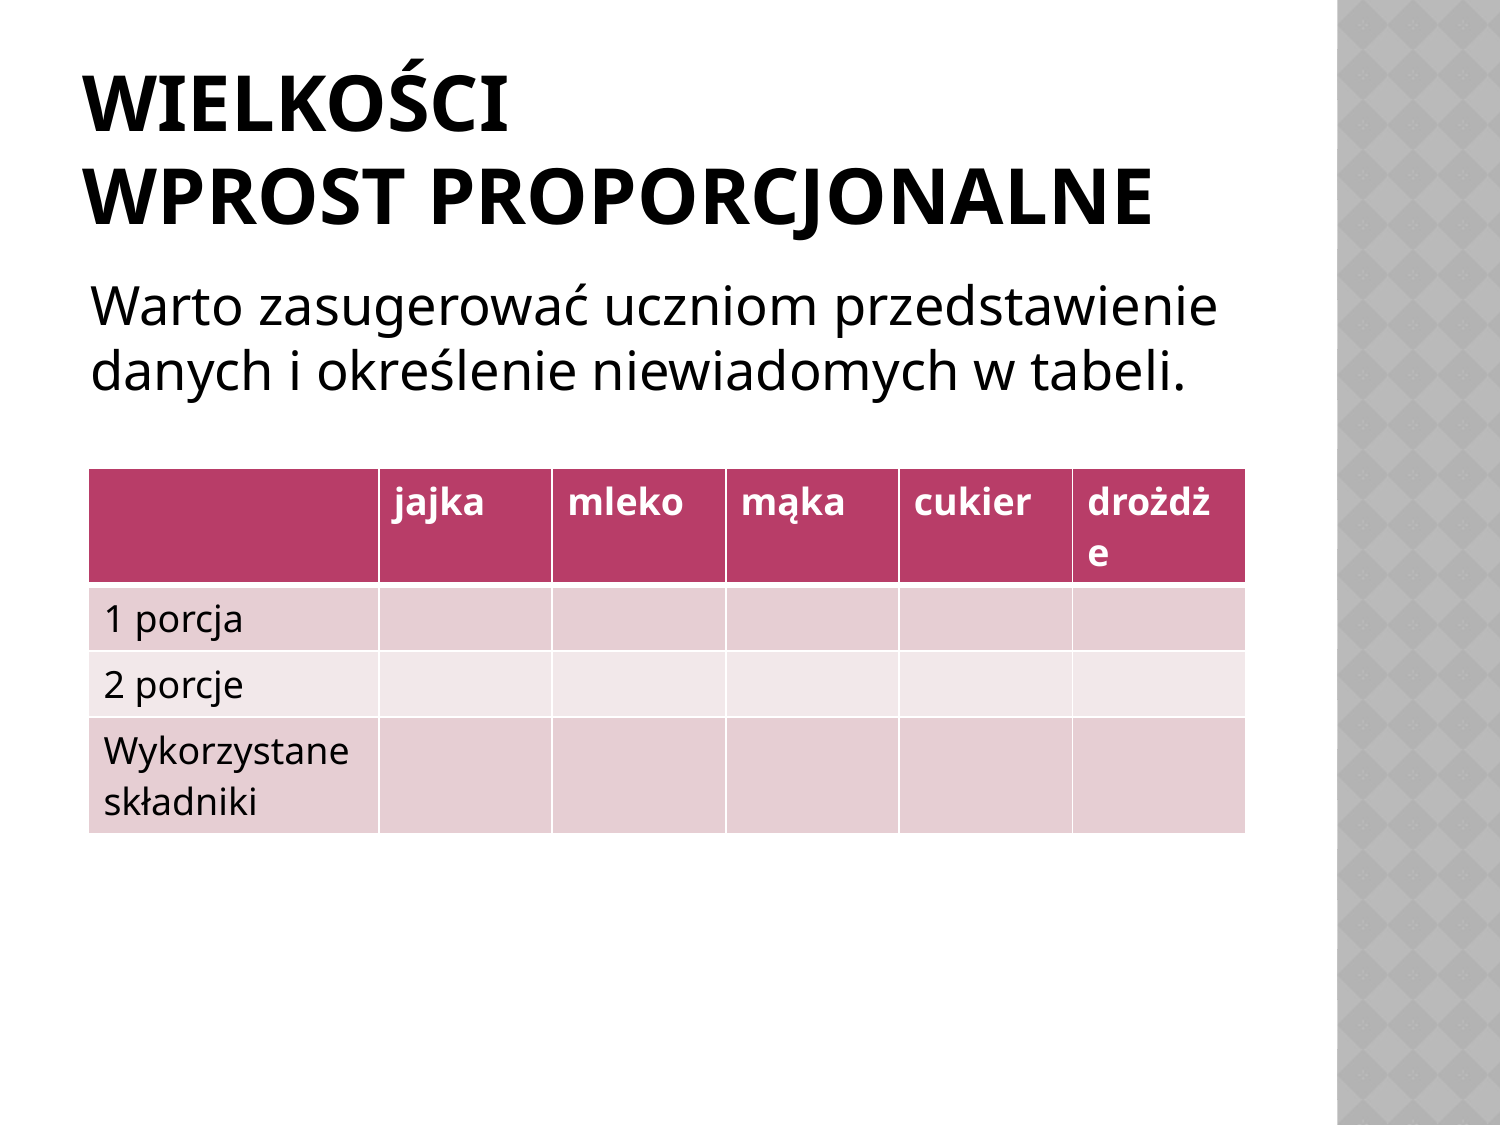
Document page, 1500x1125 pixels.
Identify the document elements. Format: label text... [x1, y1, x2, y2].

table_header mleko [553, 469, 725, 582]
table_cell 2 porcje [89, 652, 378, 716]
list Warto zasugerować uczniom przedstawienie danych i określenie niewiadomych w tabeli. [75, 264, 1263, 1060]
table_header cukier [900, 469, 1072, 582]
table_header [89, 469, 378, 582]
table_cell [900, 588, 1072, 650]
table_header jajka [380, 469, 551, 582]
table_cell [553, 652, 725, 716]
table_cell [380, 718, 551, 833]
table_cell [553, 718, 725, 833]
table_header mąka [727, 469, 898, 582]
table_cell [900, 718, 1072, 833]
table_cell [1073, 718, 1245, 833]
table_cell [380, 652, 551, 716]
table_cell [1073, 588, 1245, 650]
table_cell [900, 652, 1072, 716]
title Wielkości wprost proporcjonalne [75, 52, 1263, 240]
table_cell [727, 718, 898, 833]
table_cell [727, 652, 898, 716]
table_cell [1073, 652, 1245, 716]
table_cell [380, 588, 551, 650]
table_cell [553, 588, 725, 650]
table_cell [727, 588, 898, 650]
table_header drożdże [1073, 469, 1245, 582]
table_cell Wykorzystane składniki [89, 718, 378, 833]
table_cell 1 porcja [89, 588, 378, 650]
